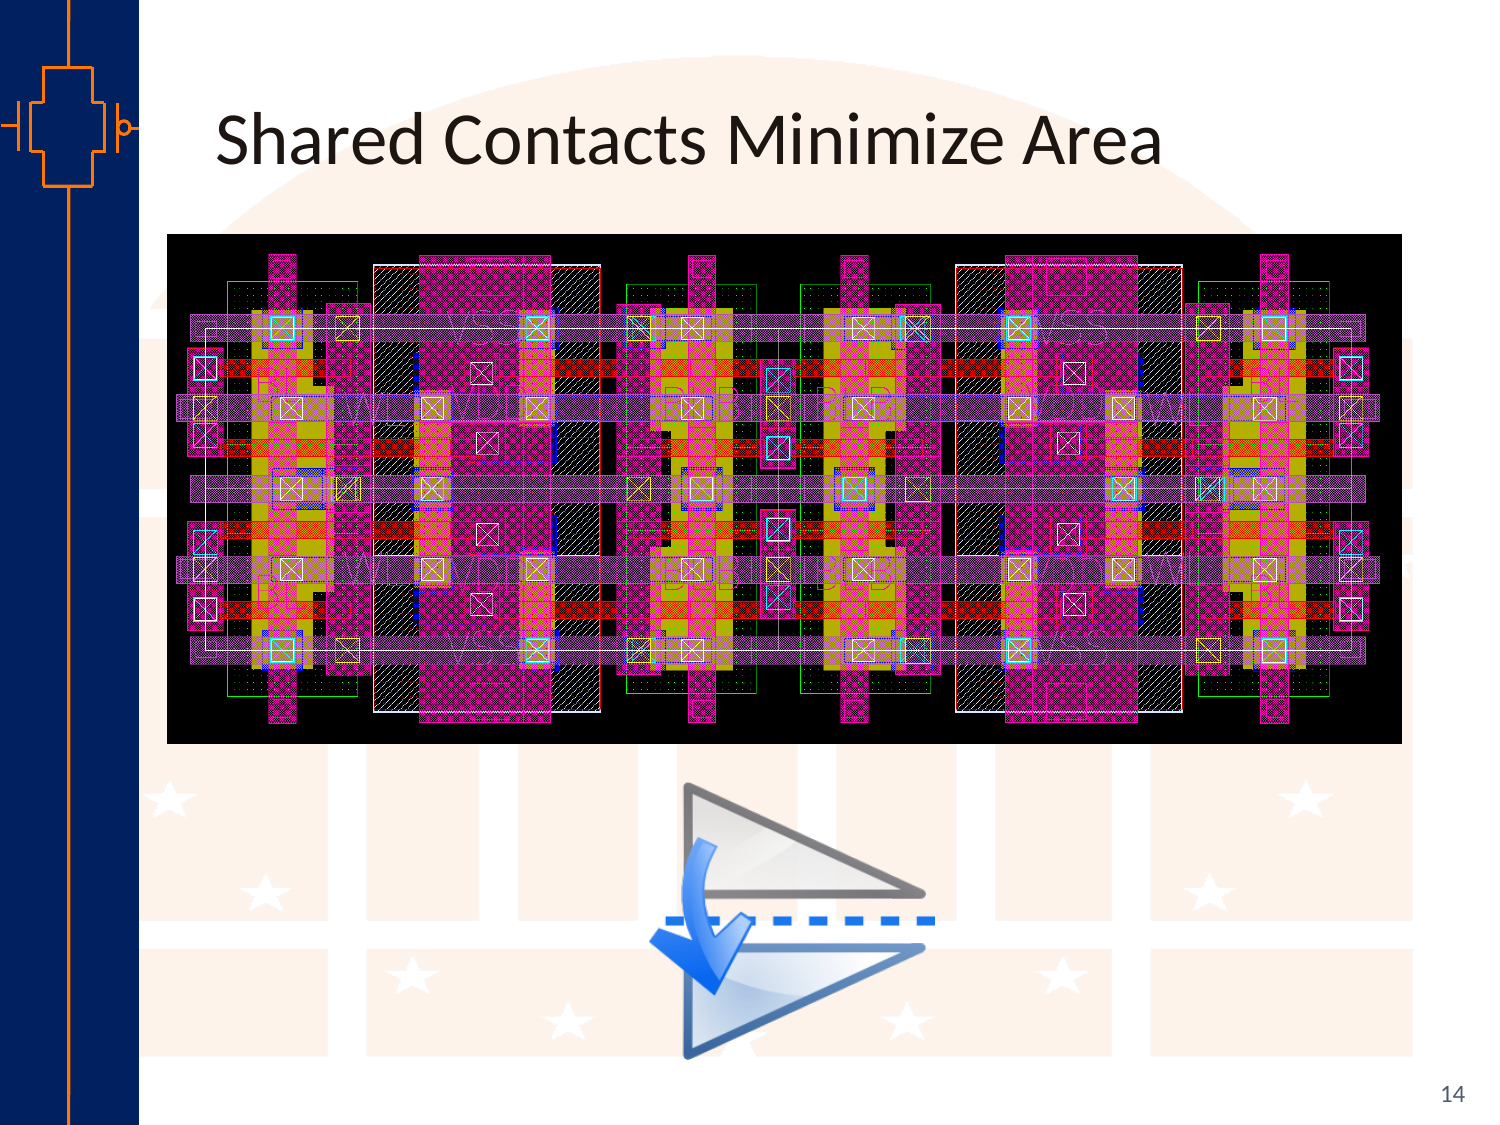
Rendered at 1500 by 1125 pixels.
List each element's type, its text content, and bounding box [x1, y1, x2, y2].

title Shared Contacts Minimize Area [200, 0, 1388, 188]
picture [166, 233, 1402, 744]
picture [648, 782, 935, 1069]
slide_number 14 [1425, 1062, 1488, 1123]
